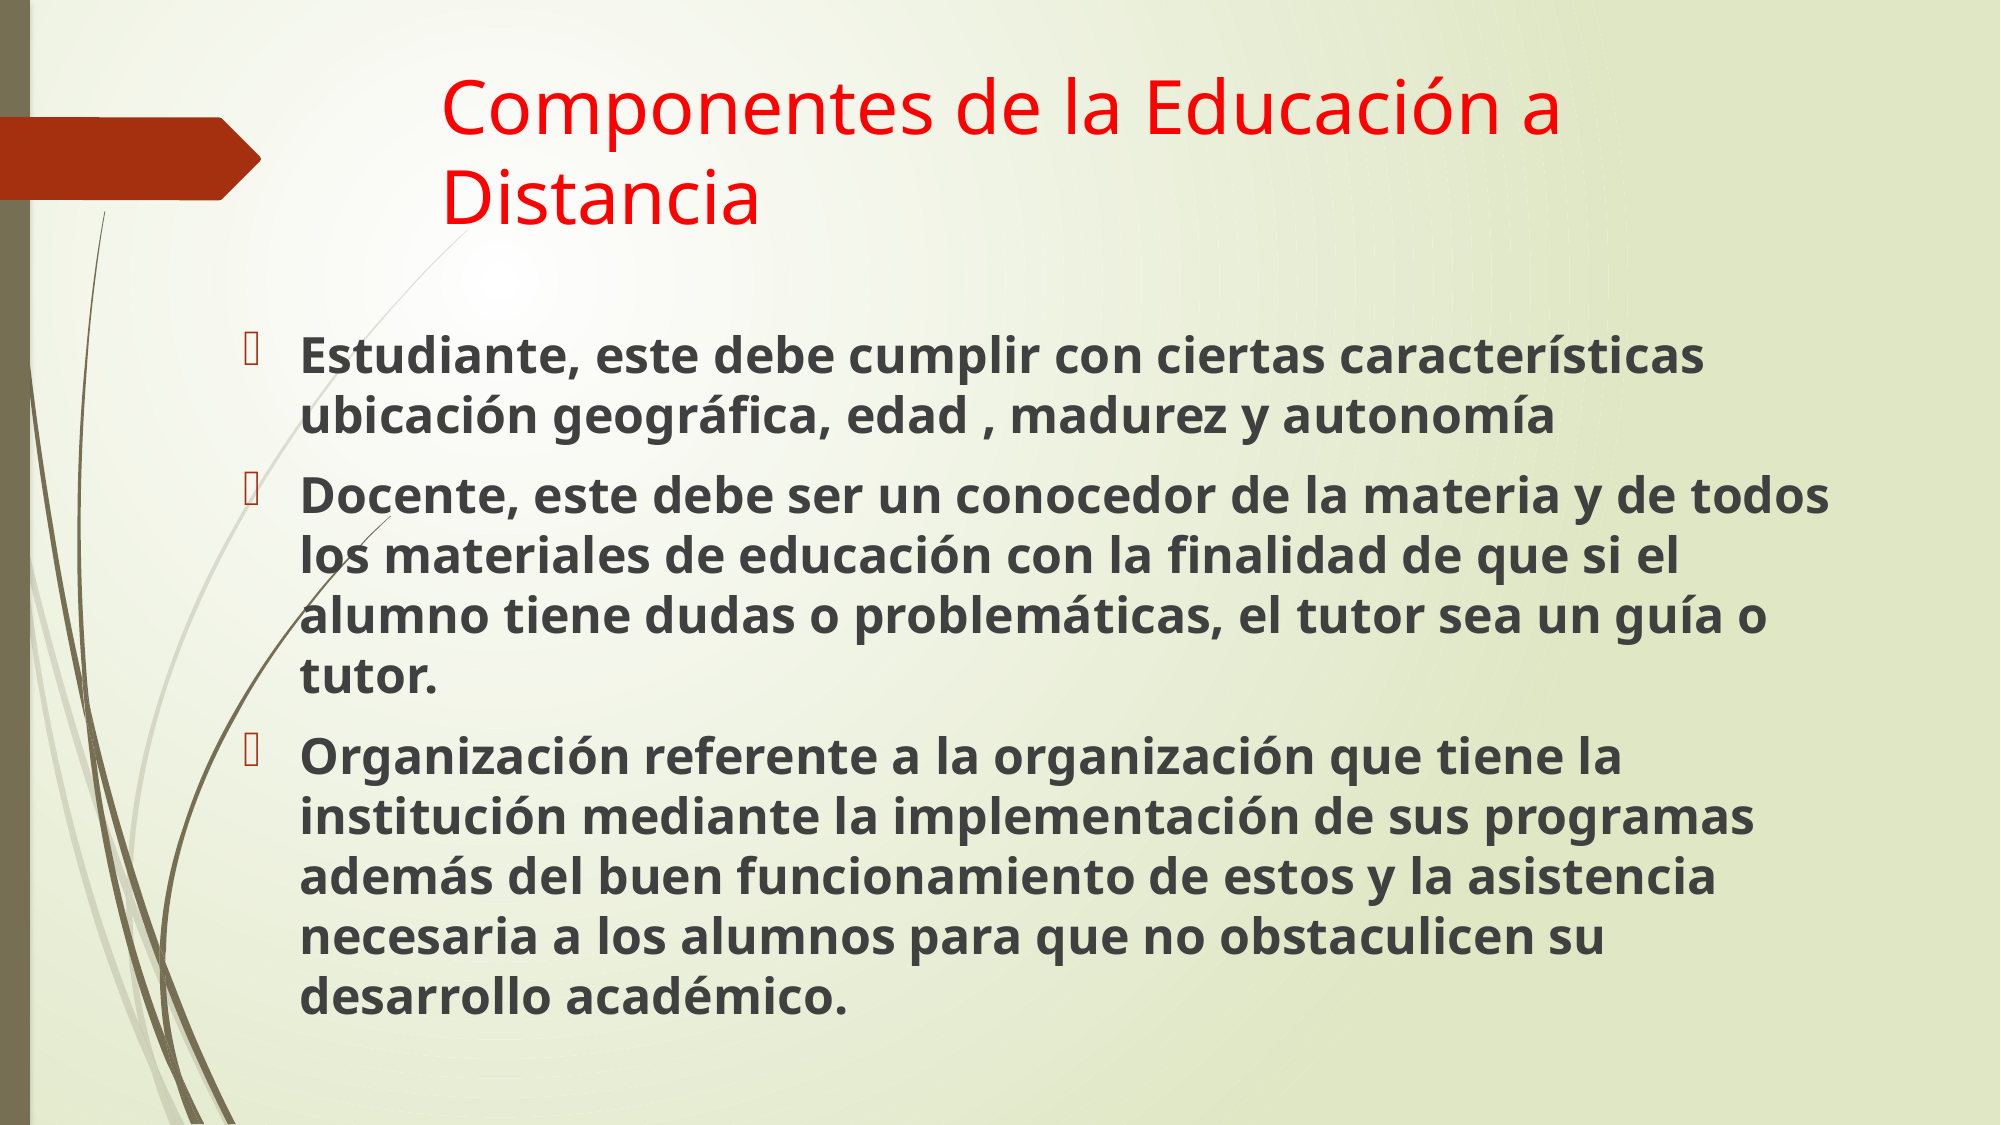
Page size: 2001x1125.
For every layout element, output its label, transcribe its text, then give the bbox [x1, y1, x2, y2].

title Componentes de la Educación a Distancia [425, 52, 1888, 263]
list Estudiante, este debe cumplir con ciertas características ubicación geográfica, edad , madurez y autonomía Docente, este debe ser un conocedor de la materia y de todos los materiales de educación con la finalidad de que si el alumno tiene dudas o problemáticas, el tutor sea un guía o tutor. Organización referente a la organización que tiene la institución mediante la implementación de sus programas además del buen funcionamiento de estos y la asistencia necesaria a los alumnos para que no obstaculicen su desarrollo académico. [228, 315, 1888, 1038]
